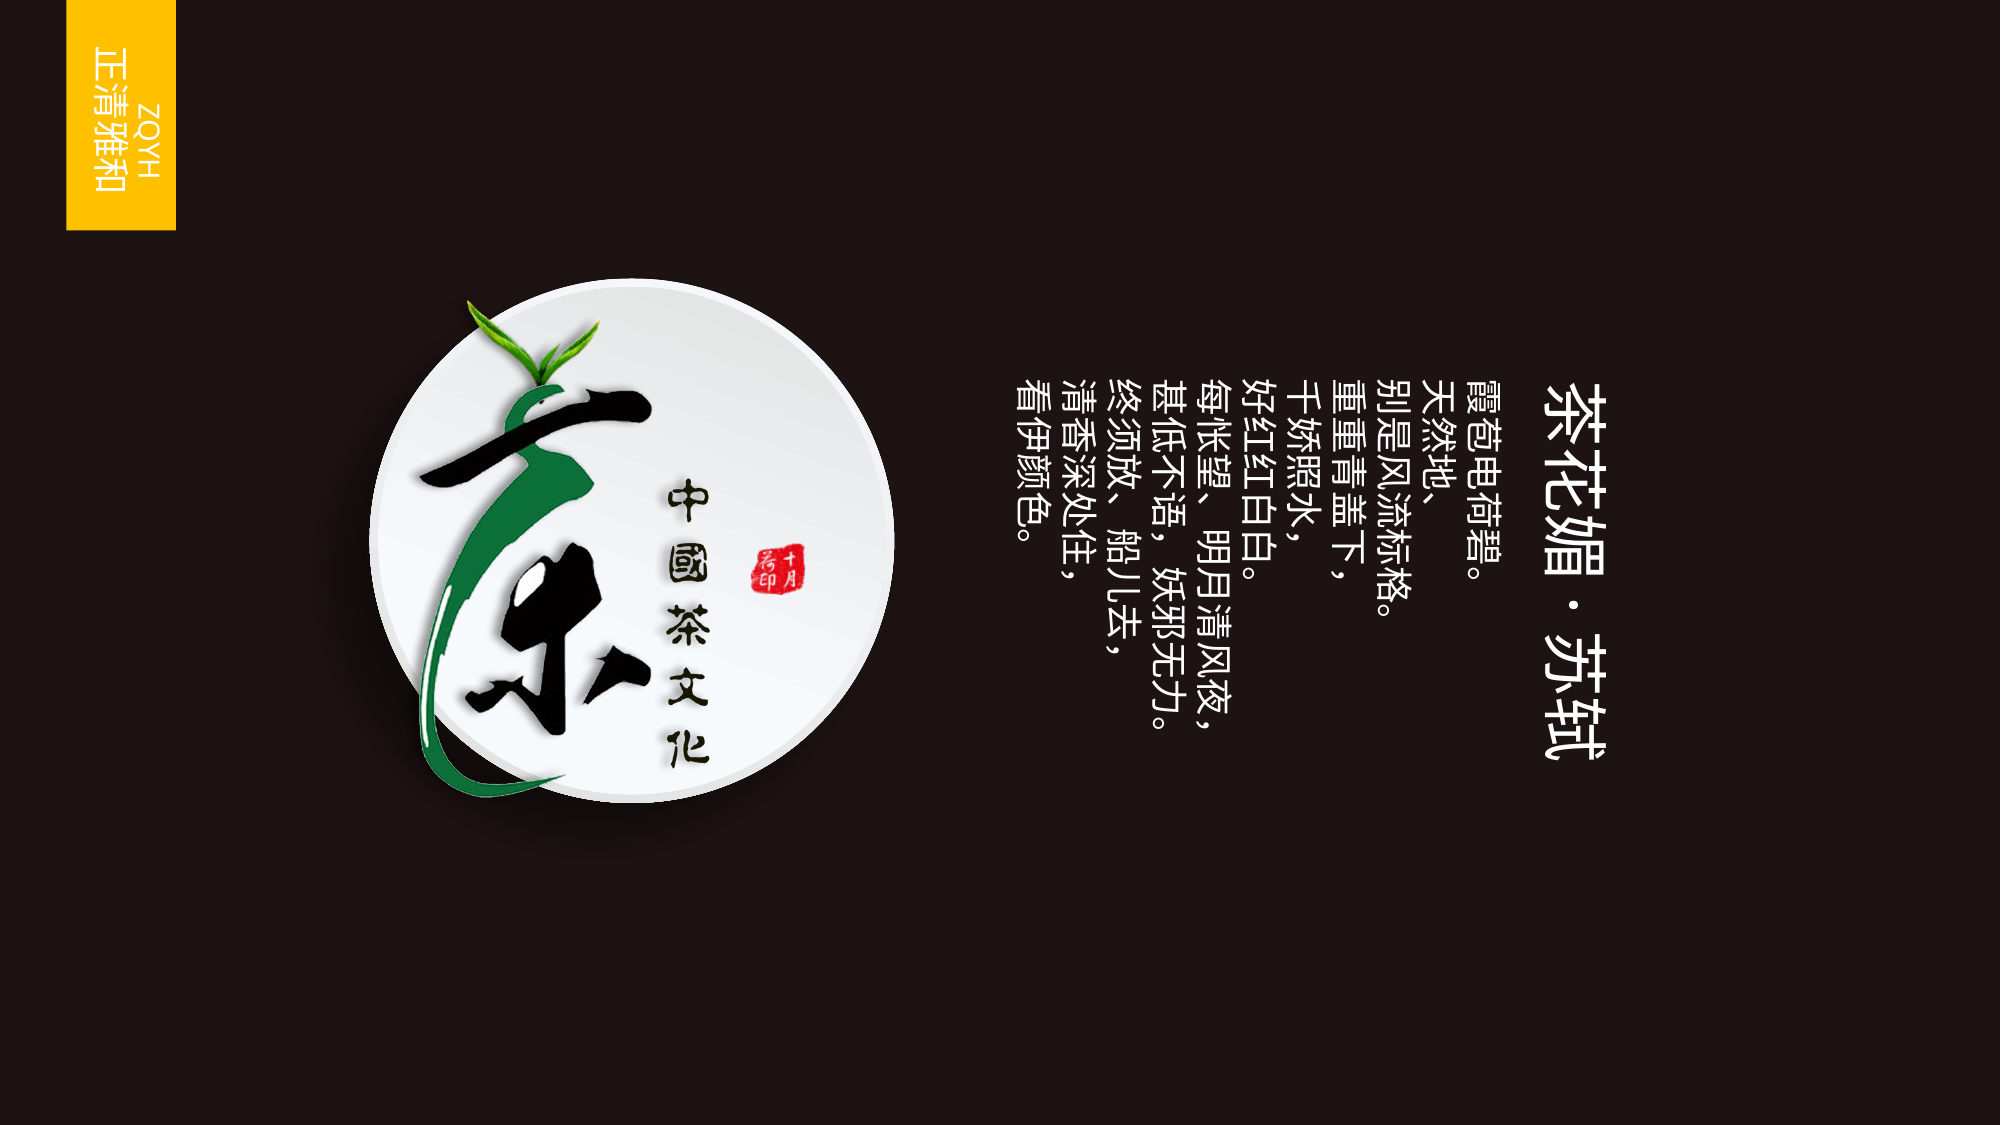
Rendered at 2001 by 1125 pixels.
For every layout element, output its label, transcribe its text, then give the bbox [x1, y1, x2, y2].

text_box ZQYH [109, 88, 176, 206]
text_box [65, 0, 177, 231]
text_box 茶花媚·苏轼 [1513, 365, 1625, 785]
text_box 霞苞电荷碧。 天然地、 别是风流标格。 重重青盖下， 千娇照水， 好红红白白。 每怅望、明月清风夜， 甚低不语，妖邪无力。 终须放、船儿去， 清香深处住， 看伊颜色。 [984, 364, 1516, 741]
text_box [369, 278, 895, 812]
text_box 正清雅和 [66, 30, 143, 212]
